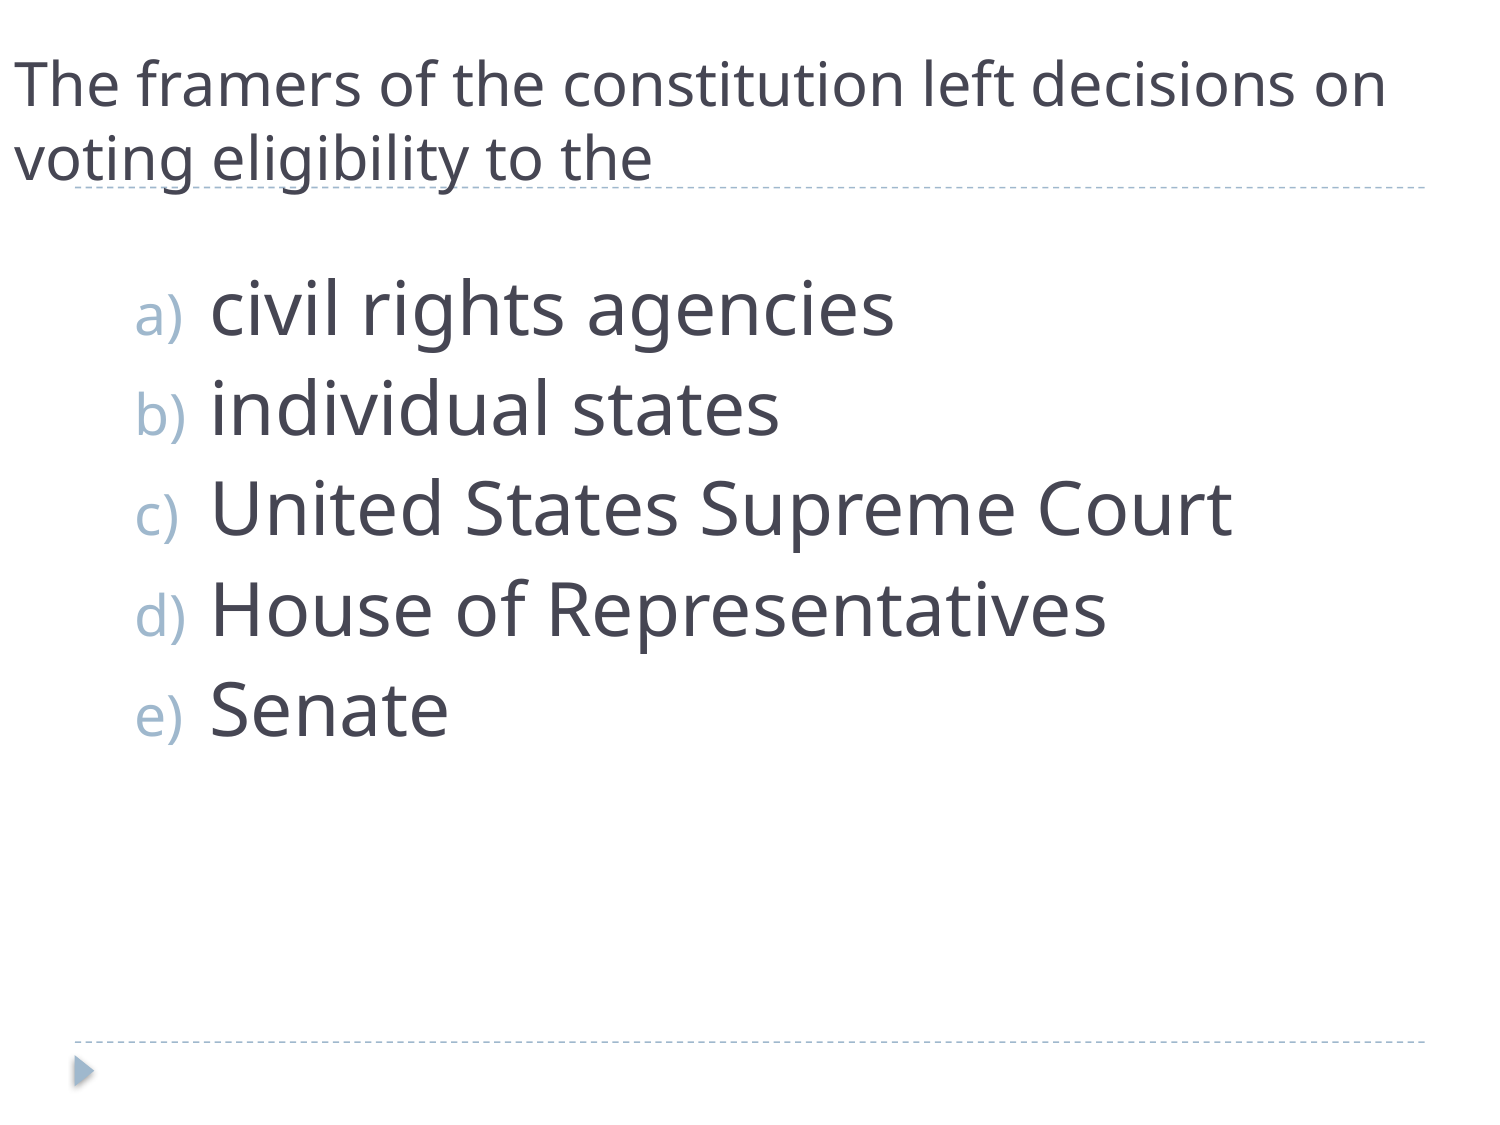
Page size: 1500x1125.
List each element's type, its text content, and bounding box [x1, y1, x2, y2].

list civil rights agencies individual states United States Supreme Court House of Representatives Senate [75, 252, 1425, 1063]
title The framers of the constitution left decisions on voting eligibility to the [0, 37, 1500, 200]
